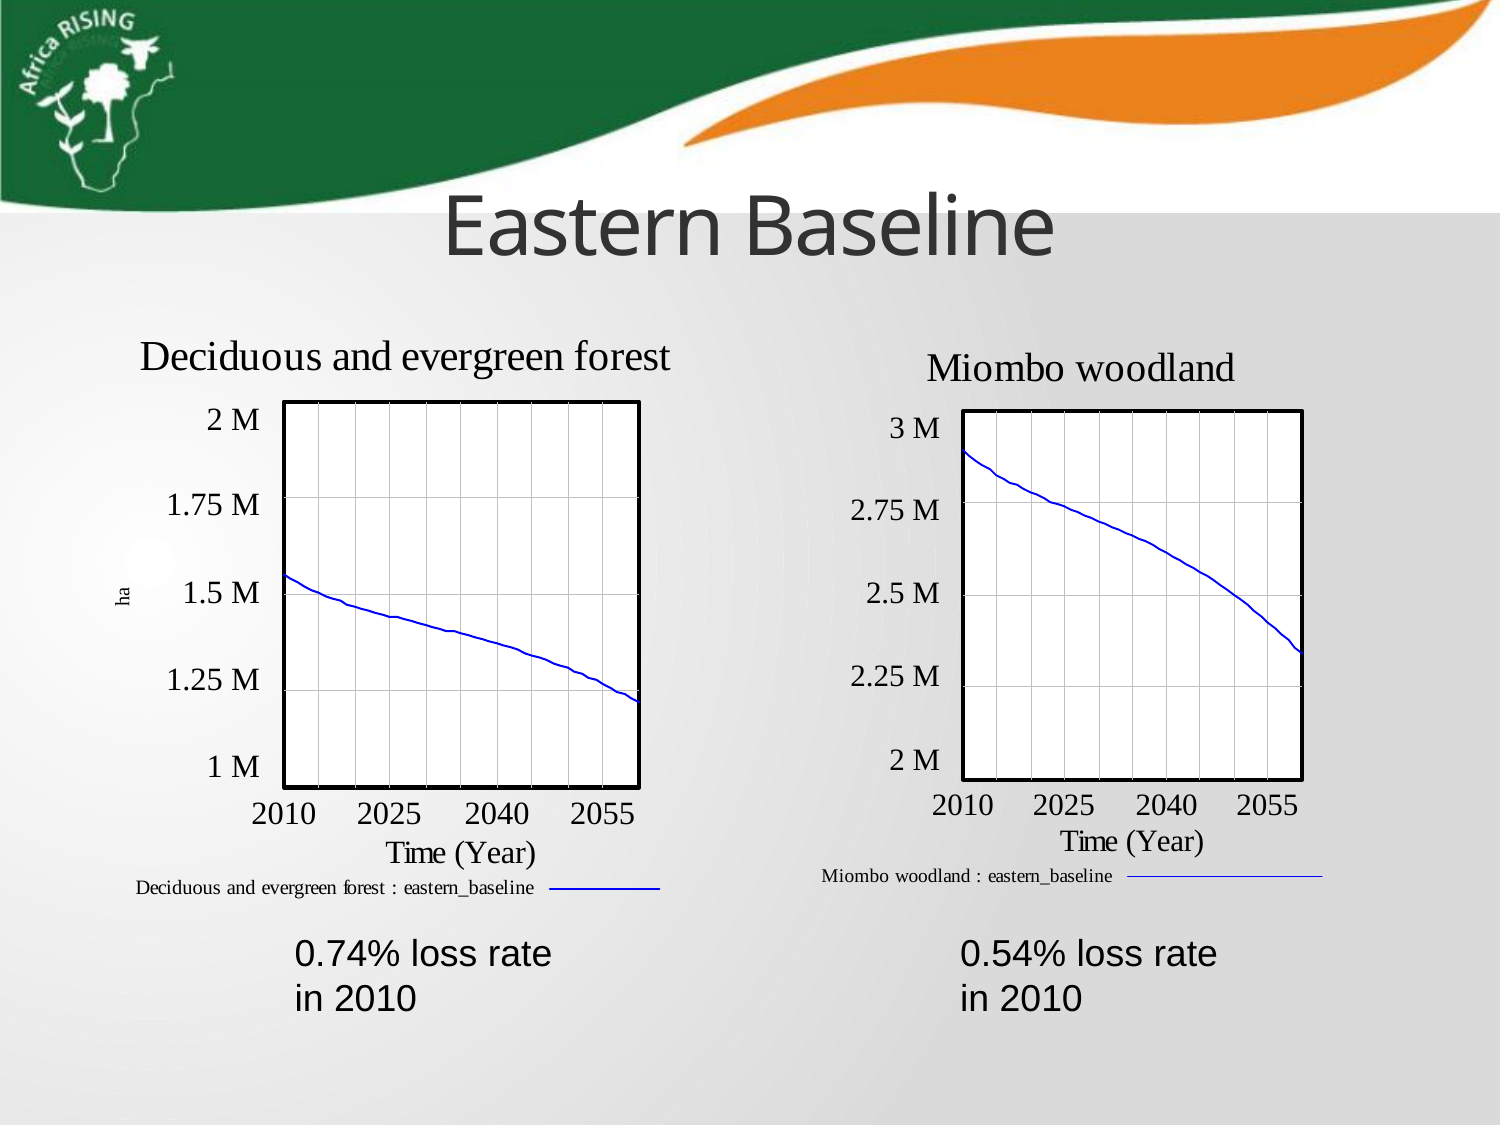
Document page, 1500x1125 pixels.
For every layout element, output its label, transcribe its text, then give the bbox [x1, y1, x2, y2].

text_box 0.54% loss rate in 2010 [945, 921, 1258, 1027]
picture [102, 307, 709, 914]
title Eastern Baseline [125, 164, 1375, 398]
picture [789, 321, 1369, 901]
text_box 0.74% loss rate in 2010 [279, 921, 592, 1027]
picture [0, 0, 1500, 213]
